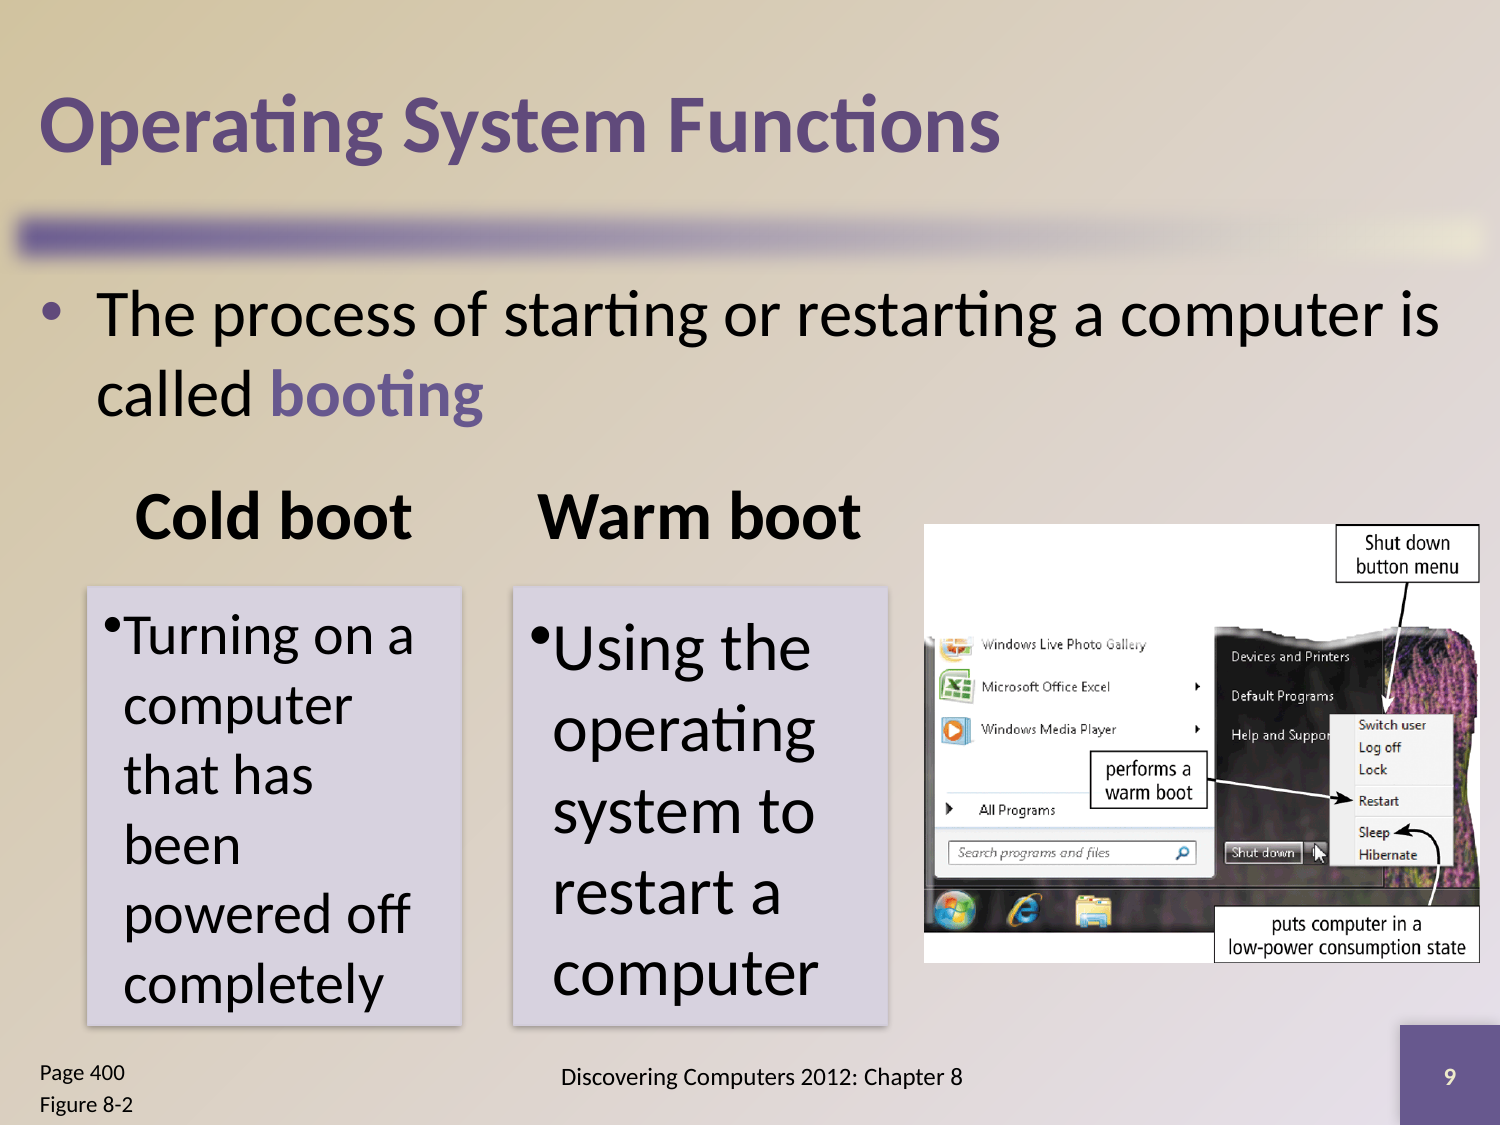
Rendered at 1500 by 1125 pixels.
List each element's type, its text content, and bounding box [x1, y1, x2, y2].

list Page 400 Figure 8-2 [24, 1050, 300, 1125]
title Operating System Functions [24, 24, 1475, 213]
slide_number 9 [1400, 1025, 1500, 1125]
picture [924, 524, 1481, 963]
footer Discovering Computers 2012: Chapter 8 [450, 1037, 1075, 1113]
list The process of starting or restarting a computer is called booting [24, 262, 1475, 1025]
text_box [87, 437, 888, 1026]
